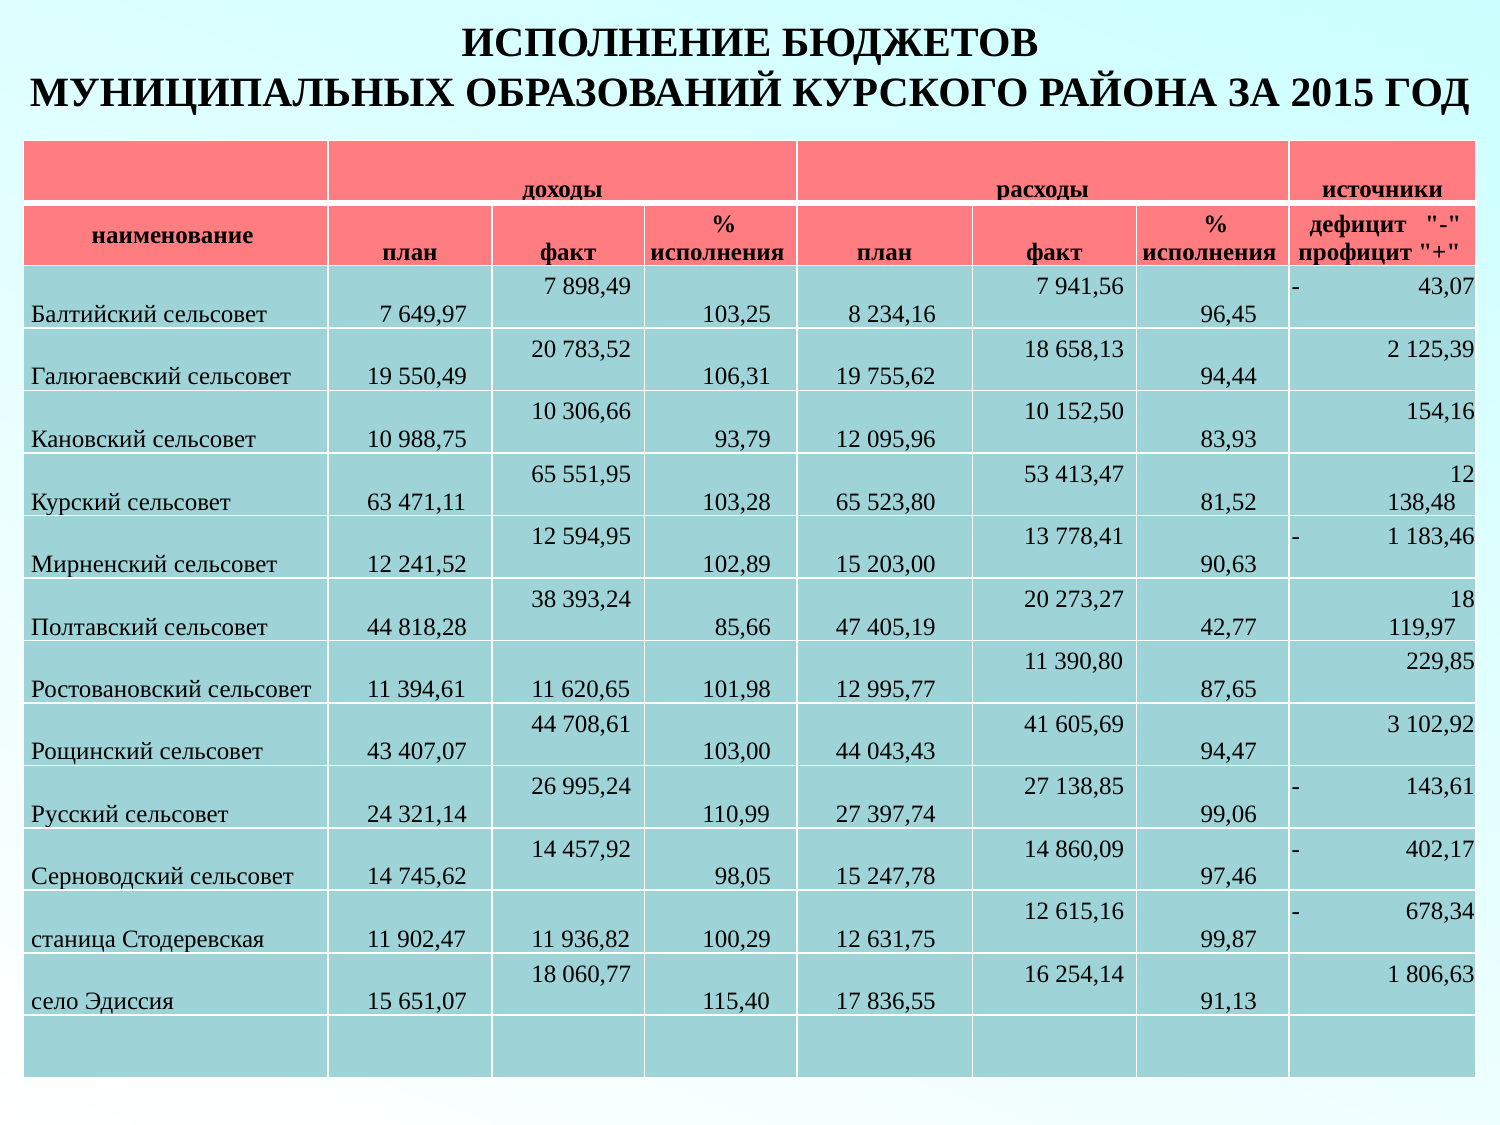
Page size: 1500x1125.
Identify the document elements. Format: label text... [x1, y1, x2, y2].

table_cell 43 407,07 [329, 704, 491, 765]
table_cell 85,66 [645, 579, 796, 640]
table_cell [798, 1016, 972, 1077]
table_cell 99,87 [1137, 891, 1288, 952]
table_cell 11 620,65 [493, 641, 644, 702]
table_cell 106,31 [645, 329, 796, 390]
table_cell 93,79 [645, 391, 796, 452]
table_cell 65 523,80 [798, 454, 972, 515]
table_cell 17 836,55 [798, 954, 972, 1014]
table_cell 8 234,16 [798, 266, 972, 327]
table_cell 99,06 [1137, 766, 1288, 827]
table_cell [645, 1016, 796, 1077]
table_cell 12 594,95 [493, 516, 644, 577]
table_cell 27 397,74 [798, 766, 972, 827]
table_cell [329, 1016, 491, 1077]
table_cell 87,65 [1137, 641, 1288, 702]
table_cell 7 649,97 [329, 266, 491, 327]
table_cell 15 203,00 [798, 516, 972, 577]
table_cell 154,16 [1290, 391, 1475, 452]
table_cell 12 241,52 [329, 516, 491, 577]
table_cell Галюгаевский сельсовет [24, 329, 327, 390]
table_cell 102,89 [645, 516, 796, 577]
table_cell 103,00 [645, 704, 796, 765]
table_cell - 1 183,46 [1290, 516, 1475, 577]
table_cell 14 745,62 [329, 829, 491, 889]
table_cell 11 902,47 [329, 891, 491, 952]
table_cell дефицит "-" профицит "+" [1290, 206, 1475, 265]
table_cell 100,29 [645, 891, 796, 952]
table_cell 83,93 [1137, 391, 1288, 452]
table_cell 16 254,14 [973, 954, 1136, 1014]
table_cell 20 783,52 [493, 329, 644, 390]
table_cell - 402,17 [1290, 829, 1475, 889]
table_cell 115,40 [645, 954, 796, 1014]
table_cell 3 102,92 [1290, 704, 1475, 765]
table_cell план [329, 206, 491, 265]
table_cell % исполнения [645, 206, 796, 265]
table_cell 103,25 [645, 266, 796, 327]
table_cell 20 273,27 [973, 579, 1136, 640]
table_cell [1137, 1016, 1288, 1077]
table_cell 15 651,07 [329, 954, 491, 1014]
table_cell 12 995,77 [798, 641, 972, 702]
table_cell 65 551,95 [493, 454, 644, 515]
table_cell 19 755,62 [798, 329, 972, 390]
table_cell 97,46 [1137, 829, 1288, 889]
table_cell 90,63 [1137, 516, 1288, 577]
table_cell 10 306,66 [493, 391, 644, 452]
table_cell 13 778,41 [973, 516, 1136, 577]
table_cell % исполнения [1137, 206, 1288, 265]
table_cell станица Стодеревская [24, 891, 327, 952]
table_cell факт [493, 206, 644, 265]
table_header расходы [798, 141, 1288, 200]
table_cell 12 138,48 [1290, 454, 1475, 515]
title ИСПОЛНЕНИЕ БЮДЖЕТОВ МУНИЦИПАЛЬНЫХ ОБРАЗОВАНИЙ КУРСКОГО РАЙОНА ЗА 2015 ГОД [0, 0, 1500, 130]
table_cell 44 043,43 [798, 704, 972, 765]
table_cell 38 393,24 [493, 579, 644, 640]
table_cell 47 405,19 [798, 579, 972, 640]
table_header доходы [329, 141, 796, 200]
table_cell факт [973, 206, 1136, 265]
table_cell 10 988,75 [329, 391, 491, 452]
table_cell 2 125,39 [1290, 329, 1475, 390]
table_cell 18 119,97 [1290, 579, 1475, 640]
table_cell Полтавский сельсовет [24, 579, 327, 640]
table_cell 229,85 [1290, 641, 1475, 702]
table_cell Балтийский сельсовет [24, 266, 327, 327]
table_cell 63 471,11 [329, 454, 491, 515]
table_cell 18 658,13 [973, 329, 1136, 390]
table_cell 101,98 [645, 641, 796, 702]
table_cell 98,05 [645, 829, 796, 889]
table_cell 12 095,96 [798, 391, 972, 452]
table_cell 41 605,69 [973, 704, 1136, 765]
table_cell 53 413,47 [973, 454, 1136, 515]
table_cell Курский сельсовет [24, 454, 327, 515]
table_cell 94,47 [1137, 704, 1288, 765]
table_cell Кановский сельсовет [24, 391, 327, 452]
table_cell Мирненский сельсовет [24, 516, 327, 577]
table_cell 12 631,75 [798, 891, 972, 952]
table_cell 110,99 [645, 766, 796, 827]
table_cell 19 550,49 [329, 329, 491, 390]
table_cell - 678,34 [1290, 891, 1475, 952]
table_cell 11 394,61 [329, 641, 491, 702]
table_cell Ростовановский сельсовет [24, 641, 327, 702]
table_cell 44 818,28 [329, 579, 491, 640]
table_cell 18 060,77 [493, 954, 644, 1014]
table_cell 1 806,63 [1290, 954, 1475, 1014]
table_cell - 143,61 [1290, 766, 1475, 827]
table_cell 11 936,82 [493, 891, 644, 952]
table_cell Серноводский сельсовет [24, 829, 327, 889]
table_cell наименование [24, 206, 327, 265]
table_cell 10 152,50 [973, 391, 1136, 452]
table_cell план [798, 206, 972, 265]
table_cell 14 860,09 [973, 829, 1136, 889]
table_cell село Эдиссия [24, 954, 327, 1014]
table_cell Русский сельсовет [24, 766, 327, 827]
table_cell 81,52 [1137, 454, 1288, 515]
table_header [24, 141, 327, 200]
table_cell [973, 1016, 1136, 1077]
table_cell 7 898,49 [493, 266, 644, 327]
table_cell 94,44 [1137, 329, 1288, 390]
table_cell Рощинский сельсовет [24, 704, 327, 765]
table_cell [24, 1016, 327, 1077]
table_cell 96,45 [1137, 266, 1288, 327]
table_cell 26 995,24 [493, 766, 644, 827]
table_cell [1290, 1016, 1475, 1077]
table_cell 12 615,16 [973, 891, 1136, 952]
table_cell 91,13 [1137, 954, 1288, 1014]
table_cell 11 390,80 [973, 641, 1136, 702]
table_cell - 43,07 [1290, 266, 1475, 327]
table_cell 15 247,78 [798, 829, 972, 889]
table_cell [493, 1016, 644, 1077]
table_cell 27 138,85 [973, 766, 1136, 827]
table_cell 42,77 [1137, 579, 1288, 640]
table_header источники [1290, 141, 1475, 200]
table_cell 14 457,92 [493, 829, 644, 889]
table_cell 103,28 [645, 454, 796, 515]
table_cell 24 321,14 [329, 766, 491, 827]
table_cell 44 708,61 [493, 704, 644, 765]
table_cell 7 941,56 [973, 266, 1136, 327]
